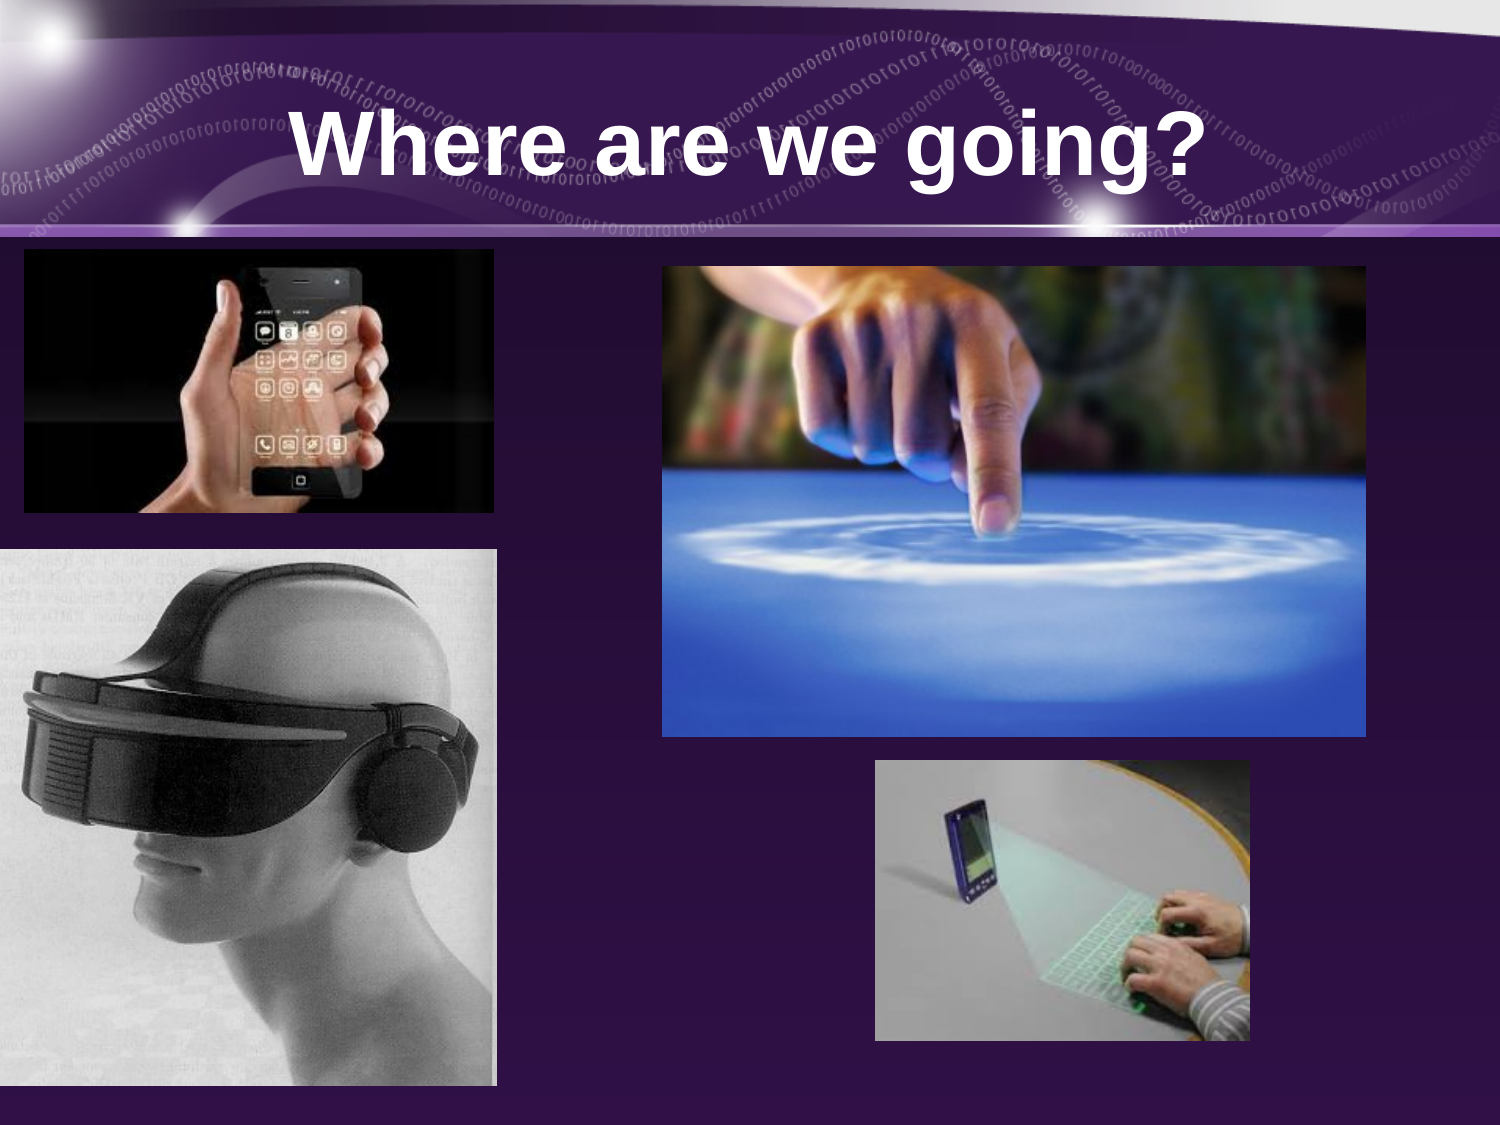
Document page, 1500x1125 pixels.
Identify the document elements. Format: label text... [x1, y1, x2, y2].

picture [874, 760, 1251, 1041]
title Where are we going? [75, 45, 1425, 233]
picture [662, 266, 1366, 738]
picture [0, 549, 498, 1087]
picture [0, 0, 1500, 237]
picture [24, 249, 494, 513]
